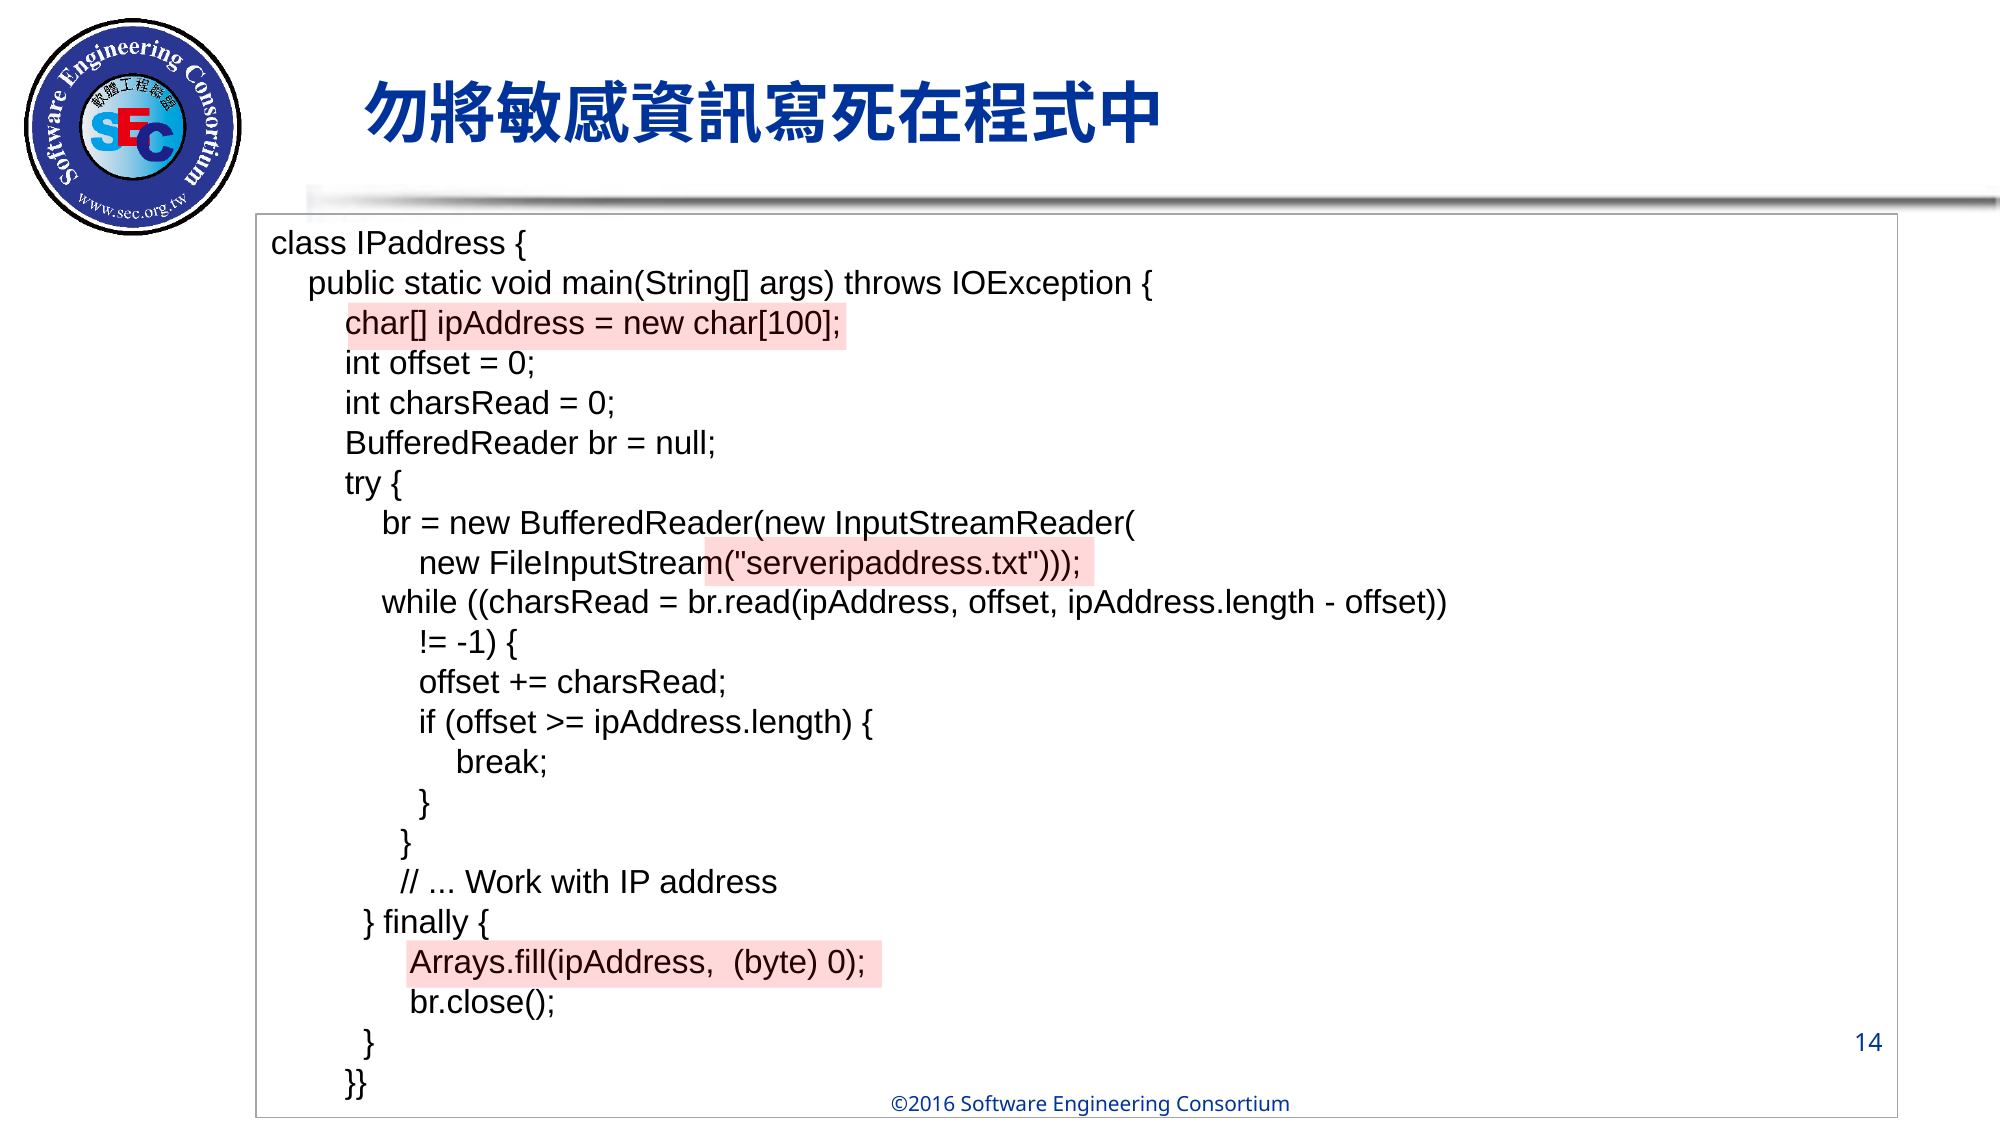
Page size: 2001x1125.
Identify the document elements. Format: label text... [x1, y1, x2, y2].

text_box class IPaddress { public static void main(String[] args) throws IOException { char[] ipAddress = new char[100]; int offset = 0; int charsRead = 0; BufferedReader br = null; try { br = new BufferedReader(new InputStreamReader( new FileInputStream("serveripaddress.txt"))); while ((charsRead = br.read(ipAddress, offset, ipAddress.length - offset)) != -1) { offset += charsRead; if (offset >= ipAddress.length) { break; } } // ... Work with IP address } finally { Arrays.fill(ipAddress, (byte) 0); br.close(); } }} [255, 213, 1898, 1118]
text_box [704, 537, 1095, 587]
picture [306, 184, 2000, 223]
title 勿將敏感資訊寫死在程式中 [348, 42, 2000, 179]
text_box [406, 940, 882, 988]
text_box [348, 302, 847, 350]
picture [0, 0, 265, 259]
